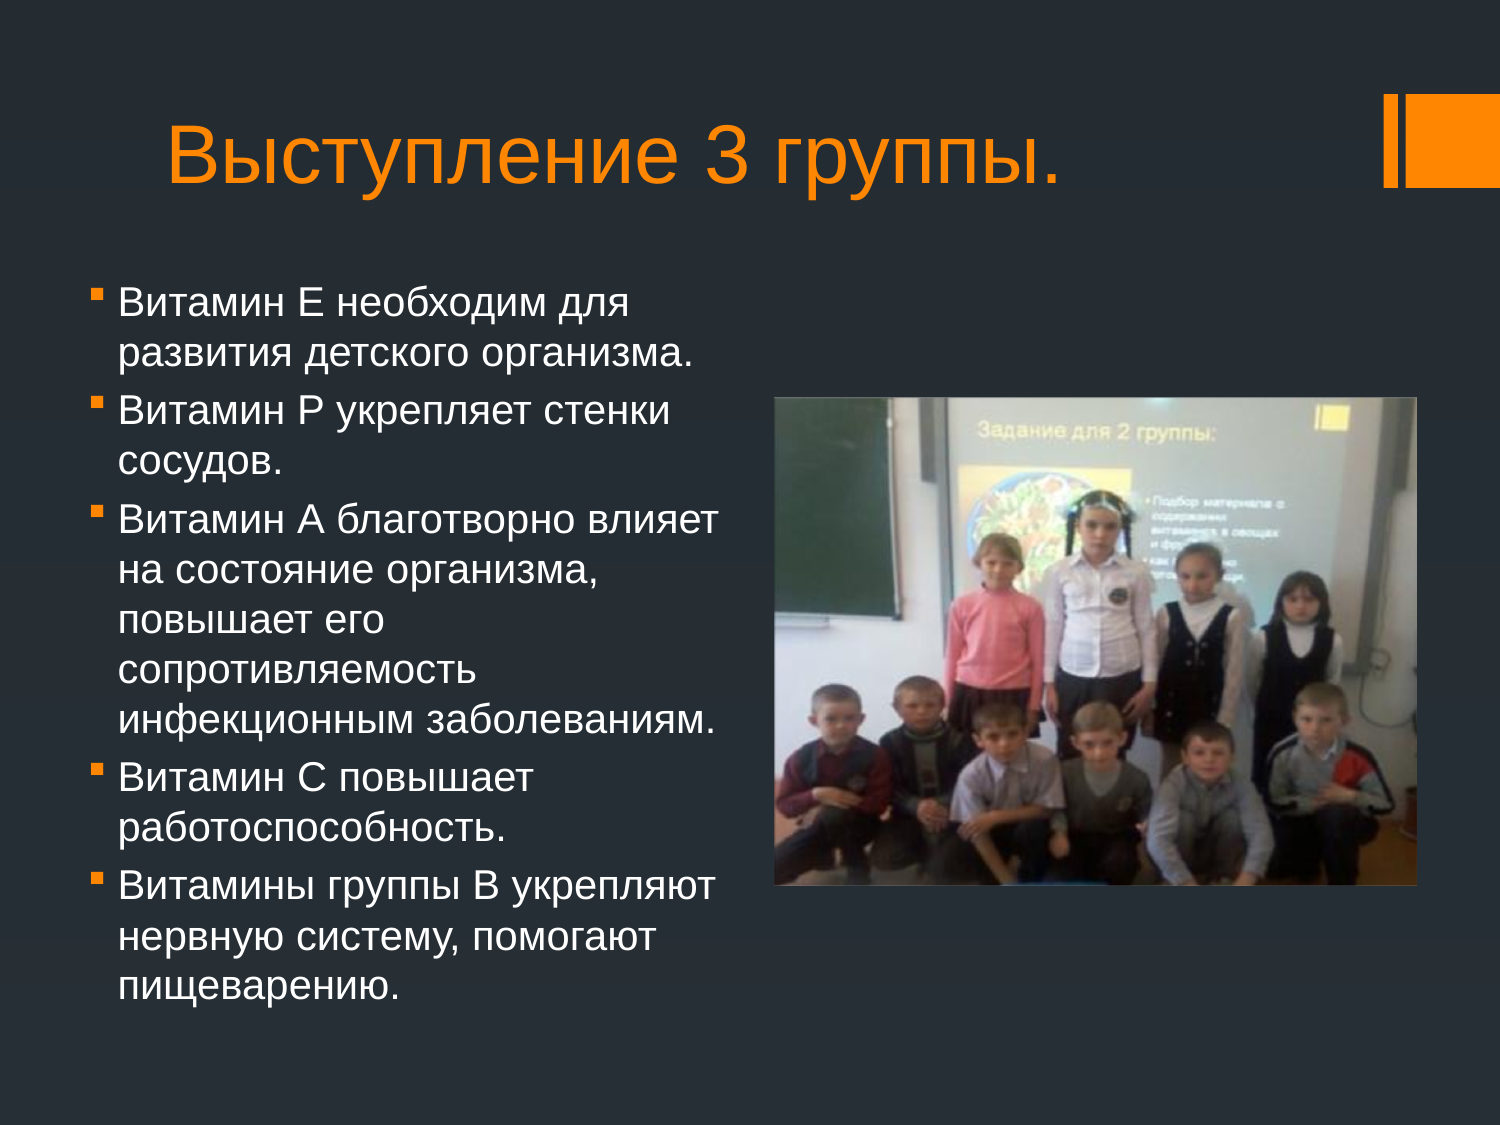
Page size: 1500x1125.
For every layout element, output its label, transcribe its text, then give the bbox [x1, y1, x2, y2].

picture [774, 398, 850, 885]
title Выступление 3 группы. [150, 54, 1350, 209]
picture [1340, 398, 1417, 885]
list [850, 319, 1340, 964]
list Витамин Е необходим для развития детского организма. Витамин Р укрепляет стенки сосудов. Витамин А благотворно влияет на состояние организма, повышает его сопротивляемость инфекционным заболеваниям. Витамин С повышает работоспособность. Витамины группы В укрепляют нервную систему, помогают пищеварению. [64, 267, 735, 1040]
